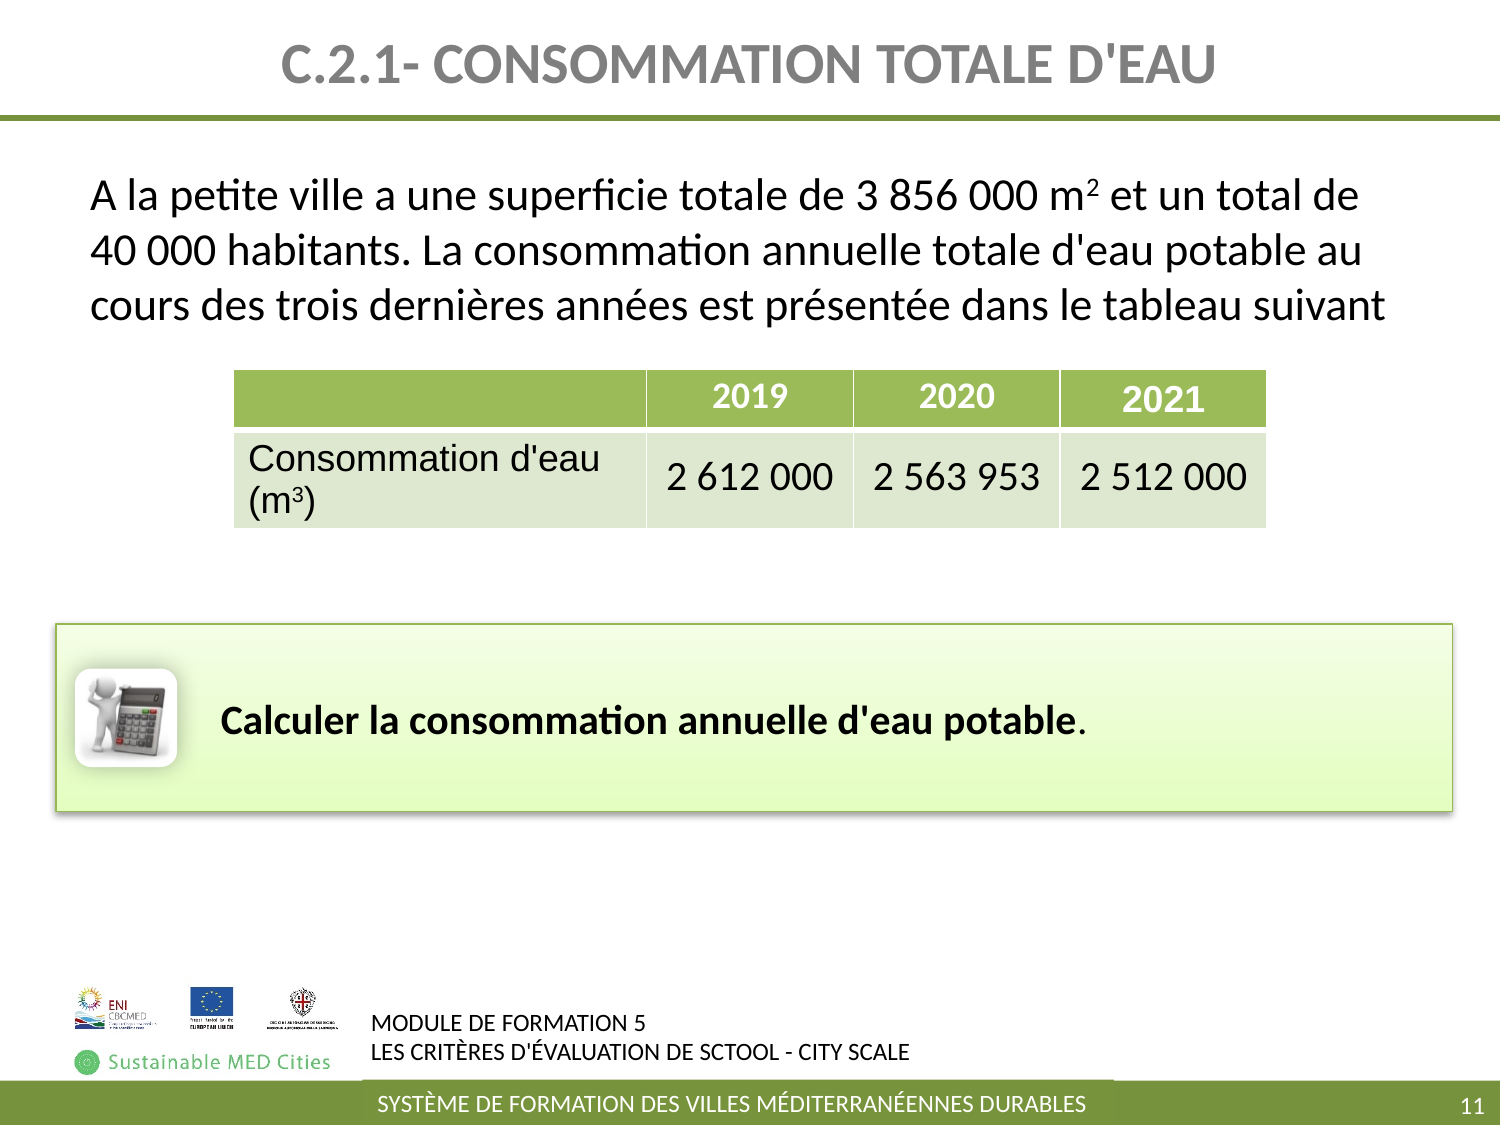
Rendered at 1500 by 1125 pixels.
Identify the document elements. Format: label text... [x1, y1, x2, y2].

table_header 2021 [1061, 370, 1266, 427]
table_cell 2 512 000 [1061, 433, 1266, 528]
slide_number ‹#› [1399, 1074, 1500, 1125]
table_header 2019 [647, 370, 853, 427]
text_box Α la petite ville a une superficie totale de 3 856 000 m2 et un total de 40 000 habitants. La consommation annuelle totale d'eau potable au cours des trois dernières années est présentée dans le tableau suivant [74, 157, 1426, 531]
title C.2.1- CONSOMMATION TOTALE D'EAU [0, 0, 1500, 121]
text_box SYSTÈME DE FORMATION DES VILLES MÉDITERRANÉENNES DURABLES [362, 1079, 1114, 1125]
table_cell 2 563 953 [854, 433, 1059, 528]
table_header 2020 [854, 370, 1059, 427]
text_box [55, 623, 1453, 812]
picture [62, 978, 356, 1080]
table_header [234, 370, 646, 427]
table_cell Consommation d'eau (m3) [234, 433, 646, 528]
table_cell 2 612 000 [647, 433, 853, 528]
